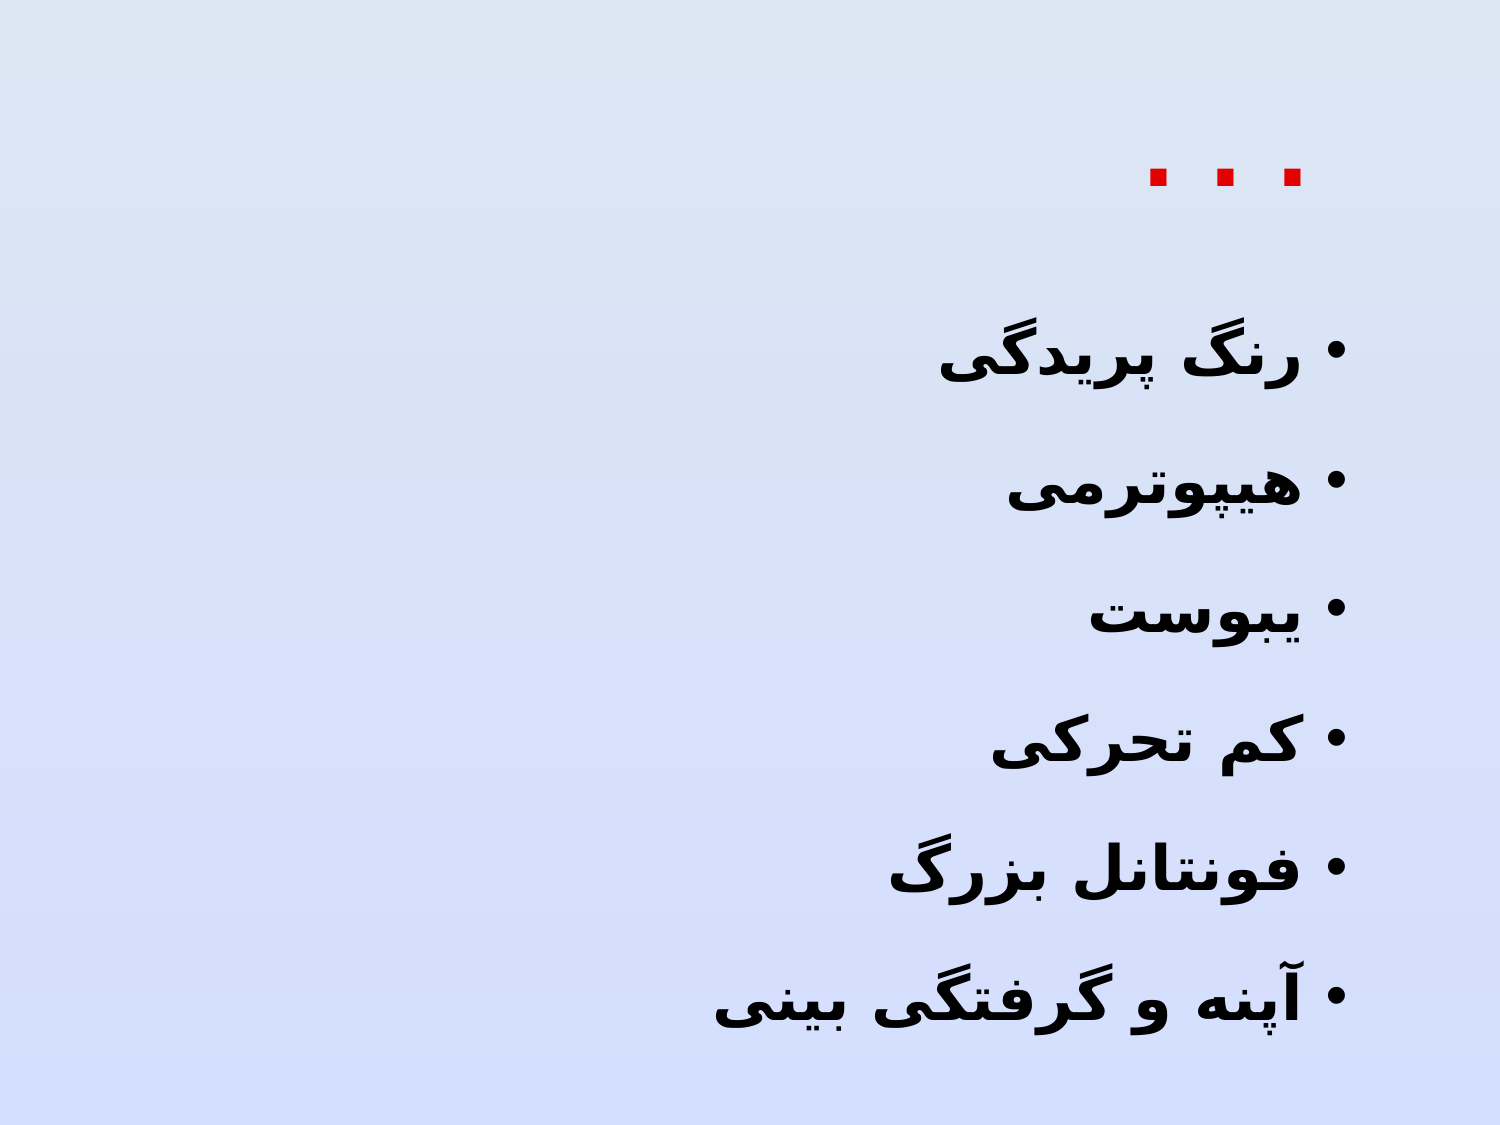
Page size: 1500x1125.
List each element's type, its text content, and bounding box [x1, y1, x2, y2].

subtitle رنگ پریدگی هیپوترمی یبوست کم تحرکی فونتانل بزرگ آپنه و گرفتگی بینی [112, 249, 1363, 1038]
title . . . [900, 75, 1325, 225]
